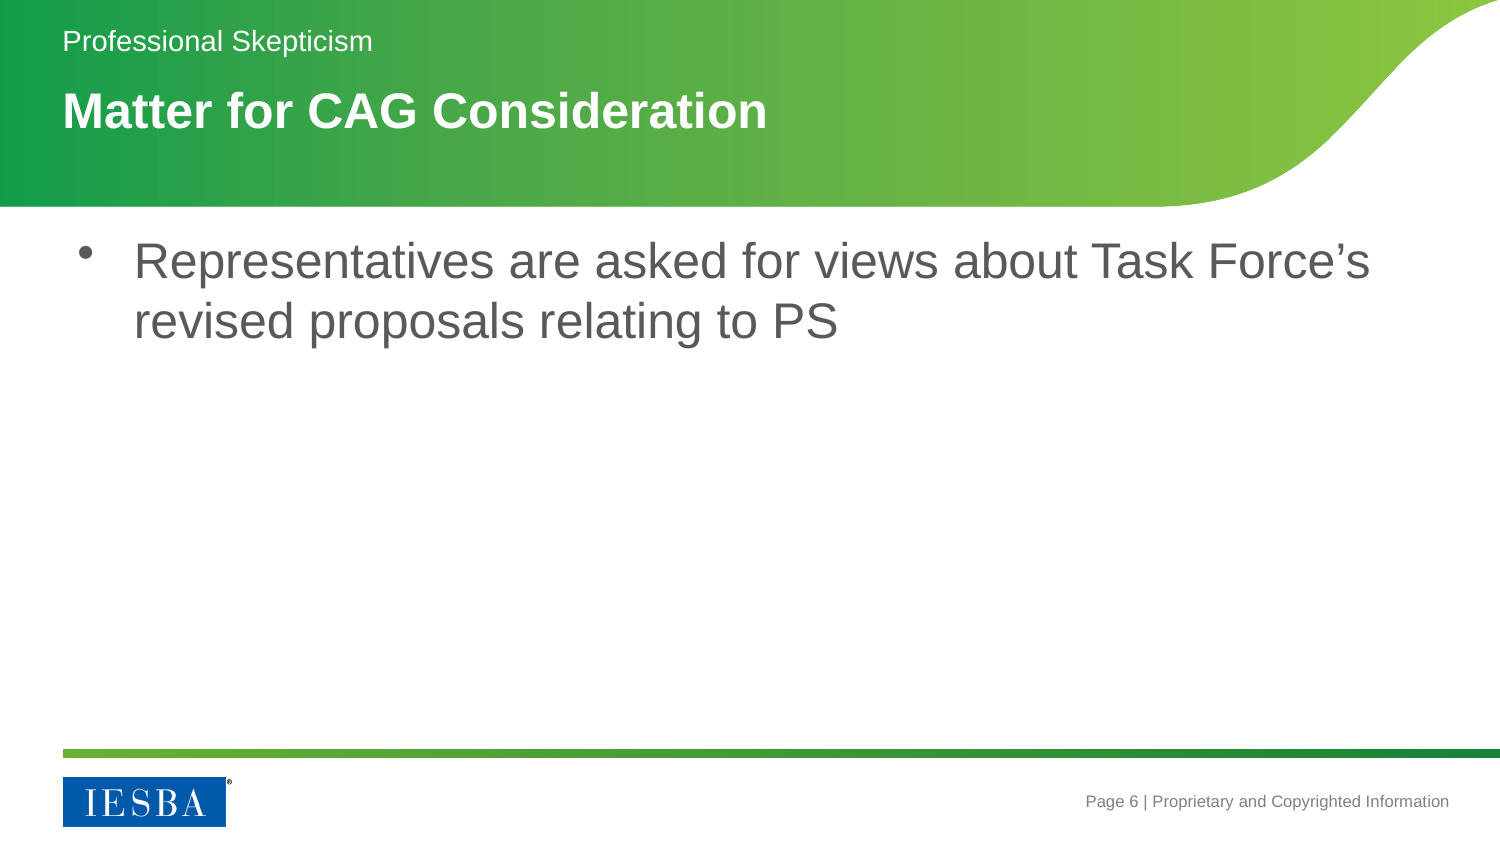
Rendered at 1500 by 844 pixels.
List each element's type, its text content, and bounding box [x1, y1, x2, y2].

picture [0, 0, 1500, 207]
list Representatives are asked for views about Task Force’s revised proposals relating to PS [62, 220, 1450, 724]
subtitle Professional Skepticism [62, 22, 500, 51]
picture [63, 777, 232, 827]
title Matter for CAG Consideration [62, 75, 1300, 142]
